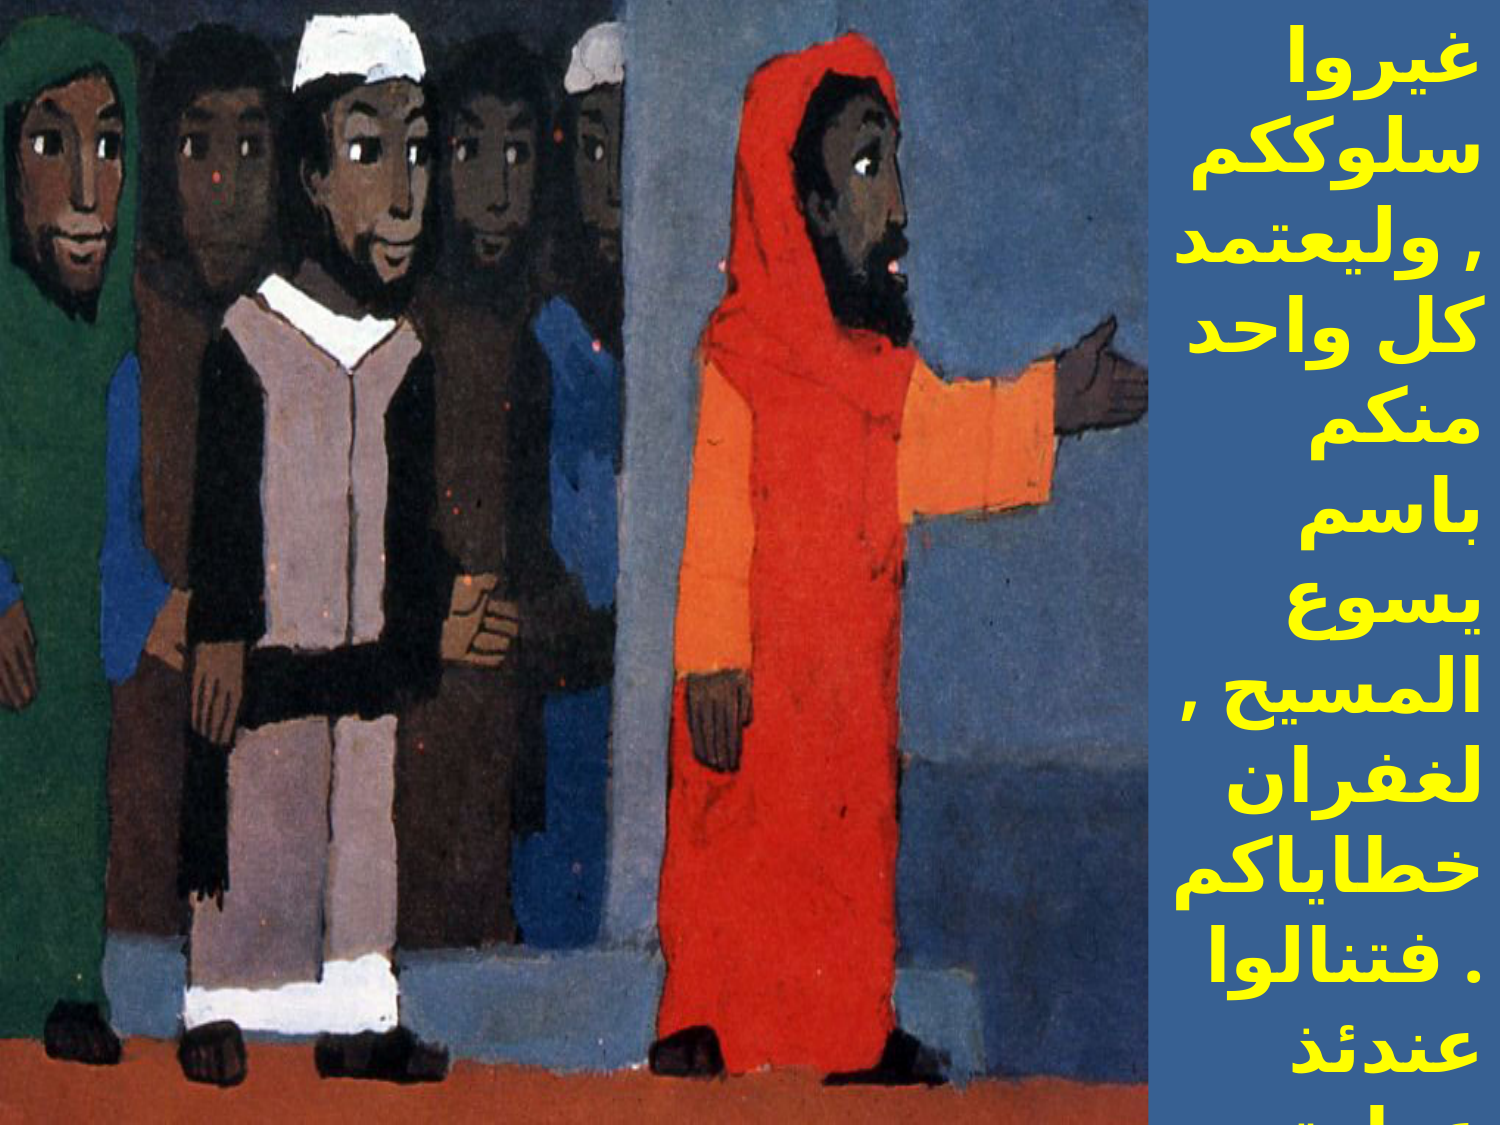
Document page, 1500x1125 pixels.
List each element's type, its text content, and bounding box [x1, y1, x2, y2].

picture [0, 0, 1149, 1125]
text_box غيروا سلوككم , وليعتمد كل واحد منكم باسم يسوع المسيح , لغفران خطاياكم . فتنالوا عندئذ عطية الله , الروح القدس.“ [1149, 0, 1500, 1125]
